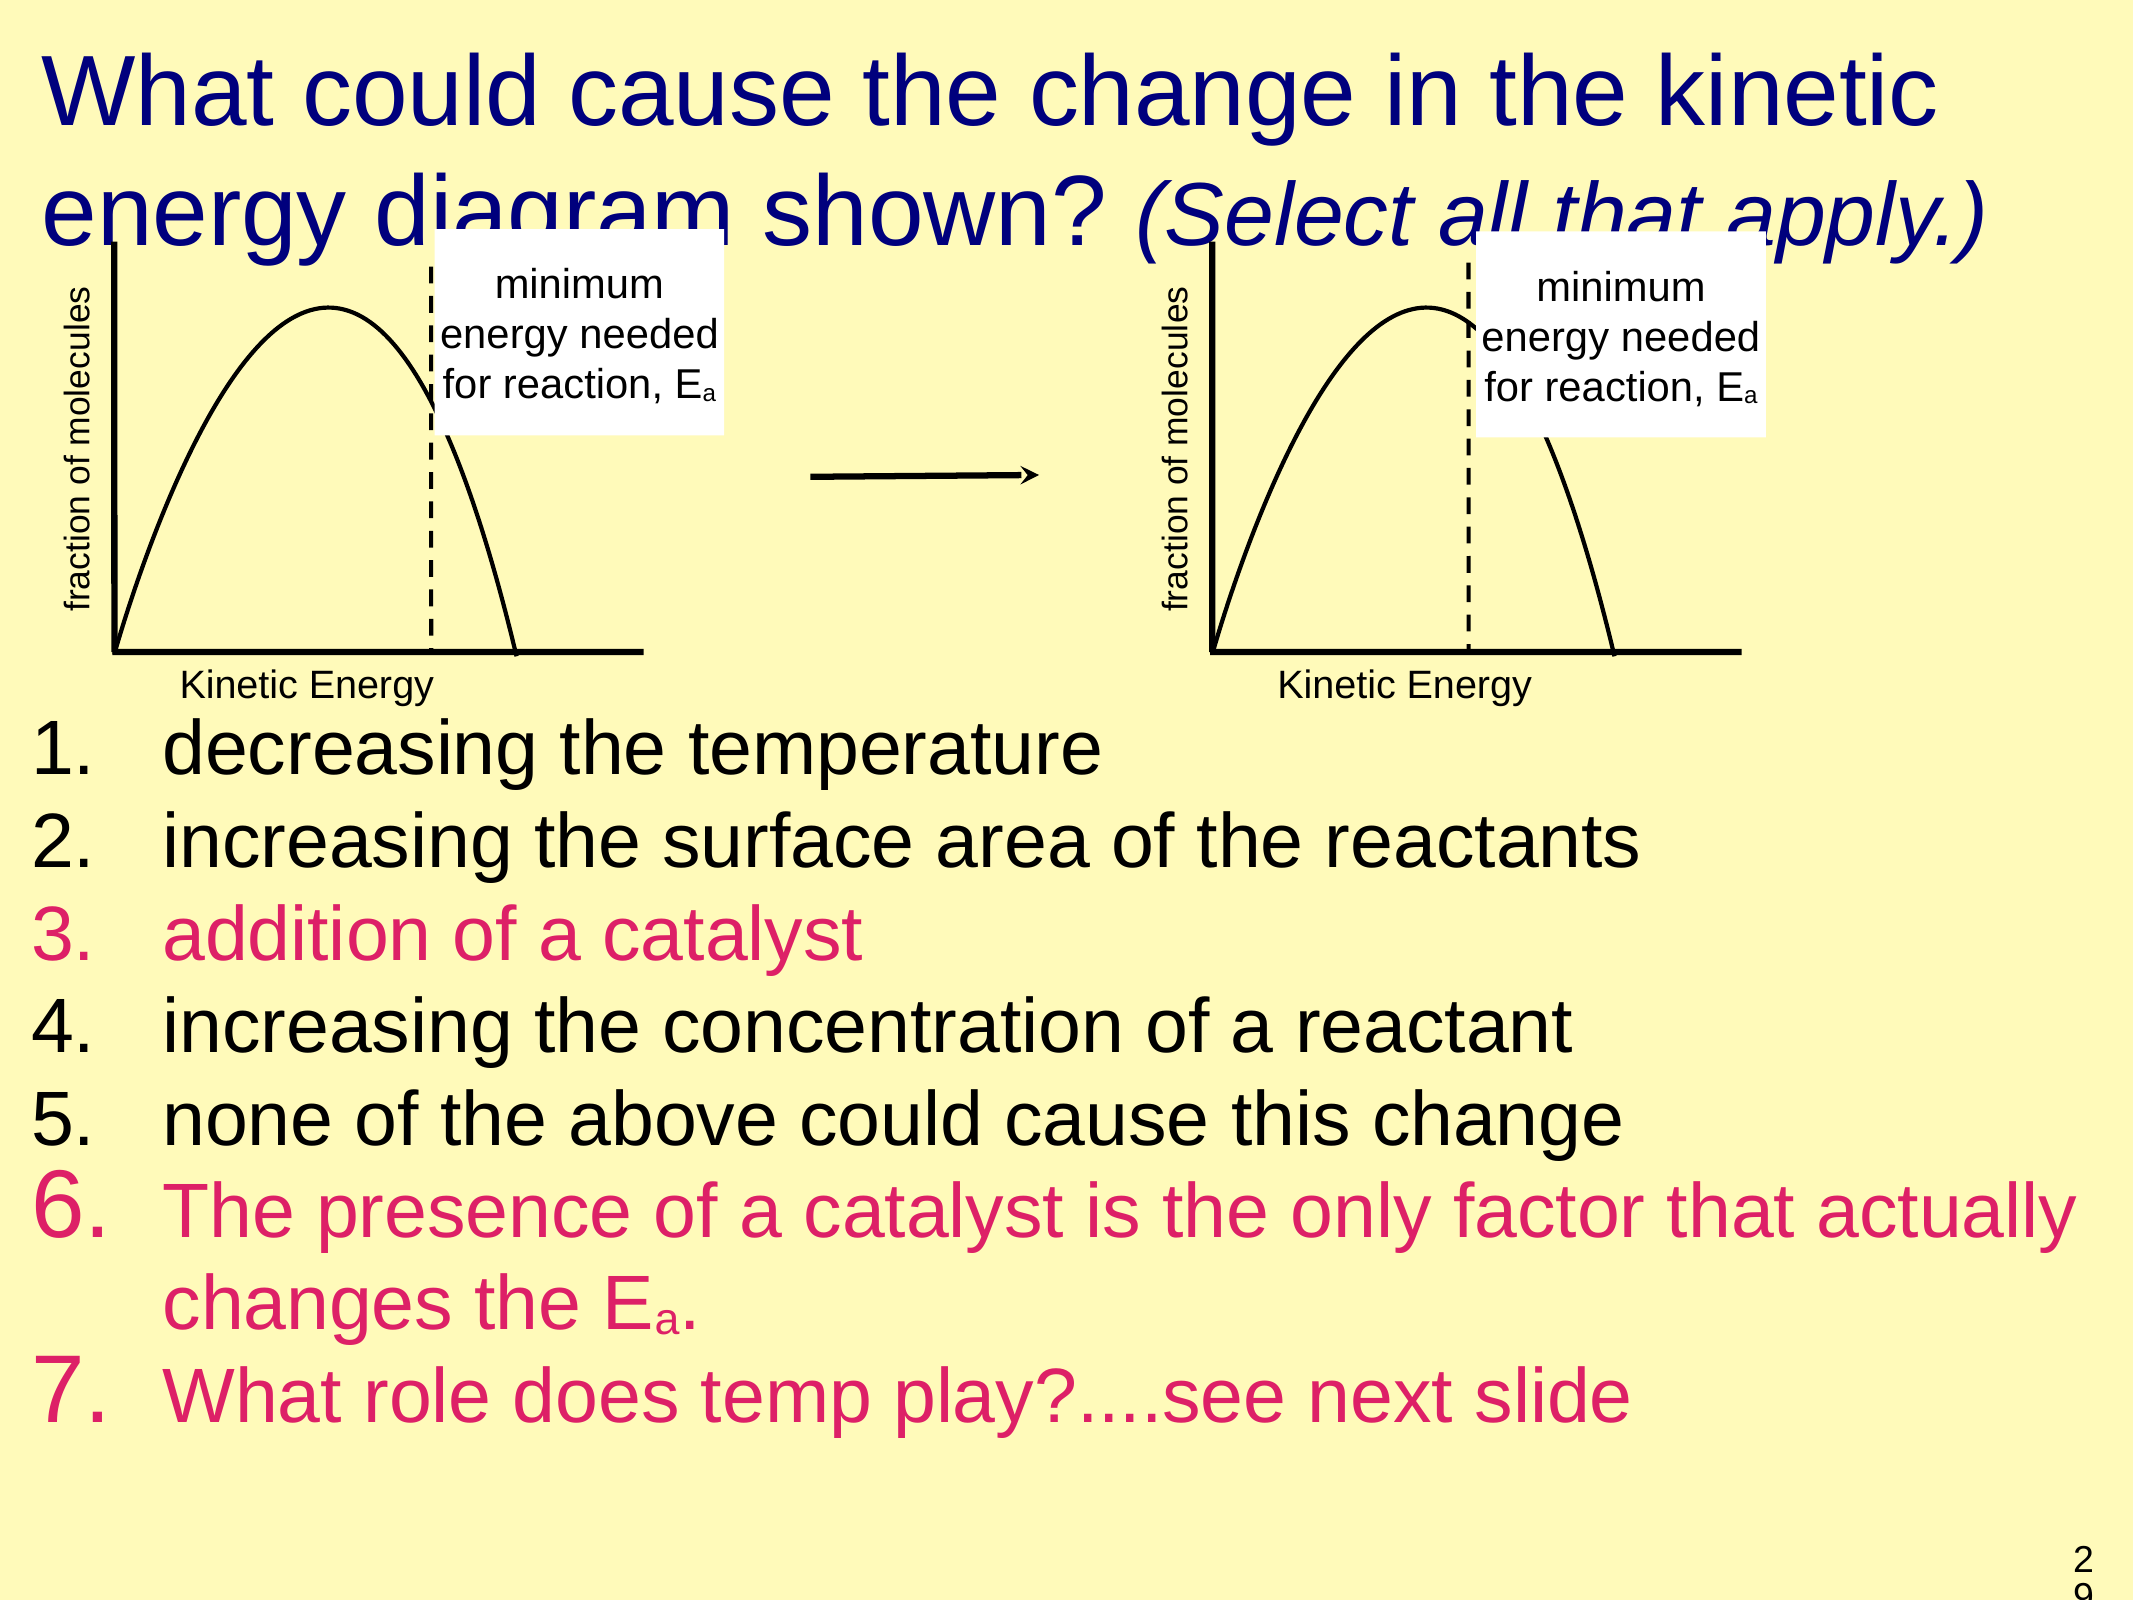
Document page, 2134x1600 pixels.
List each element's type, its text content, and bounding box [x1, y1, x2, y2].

text_box [1026, 468, 1040, 482]
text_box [46, 228, 725, 713]
title What could cause the change in the kinetic energy diagram shown? (Select all that apply.) [32, 16, 2113, 259]
list decreasing the temperature increasing the surface area of the reactants addition of a catalyst increasing the concentration of a reactant none of the above could cause this change The presence of a catalyst is the only factor that actually changes the Ea. What role does temp play?....see next slide [22, 689, 2109, 1566]
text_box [1144, 230, 1767, 713]
slide_number 29 [2057, 1526, 2120, 1586]
